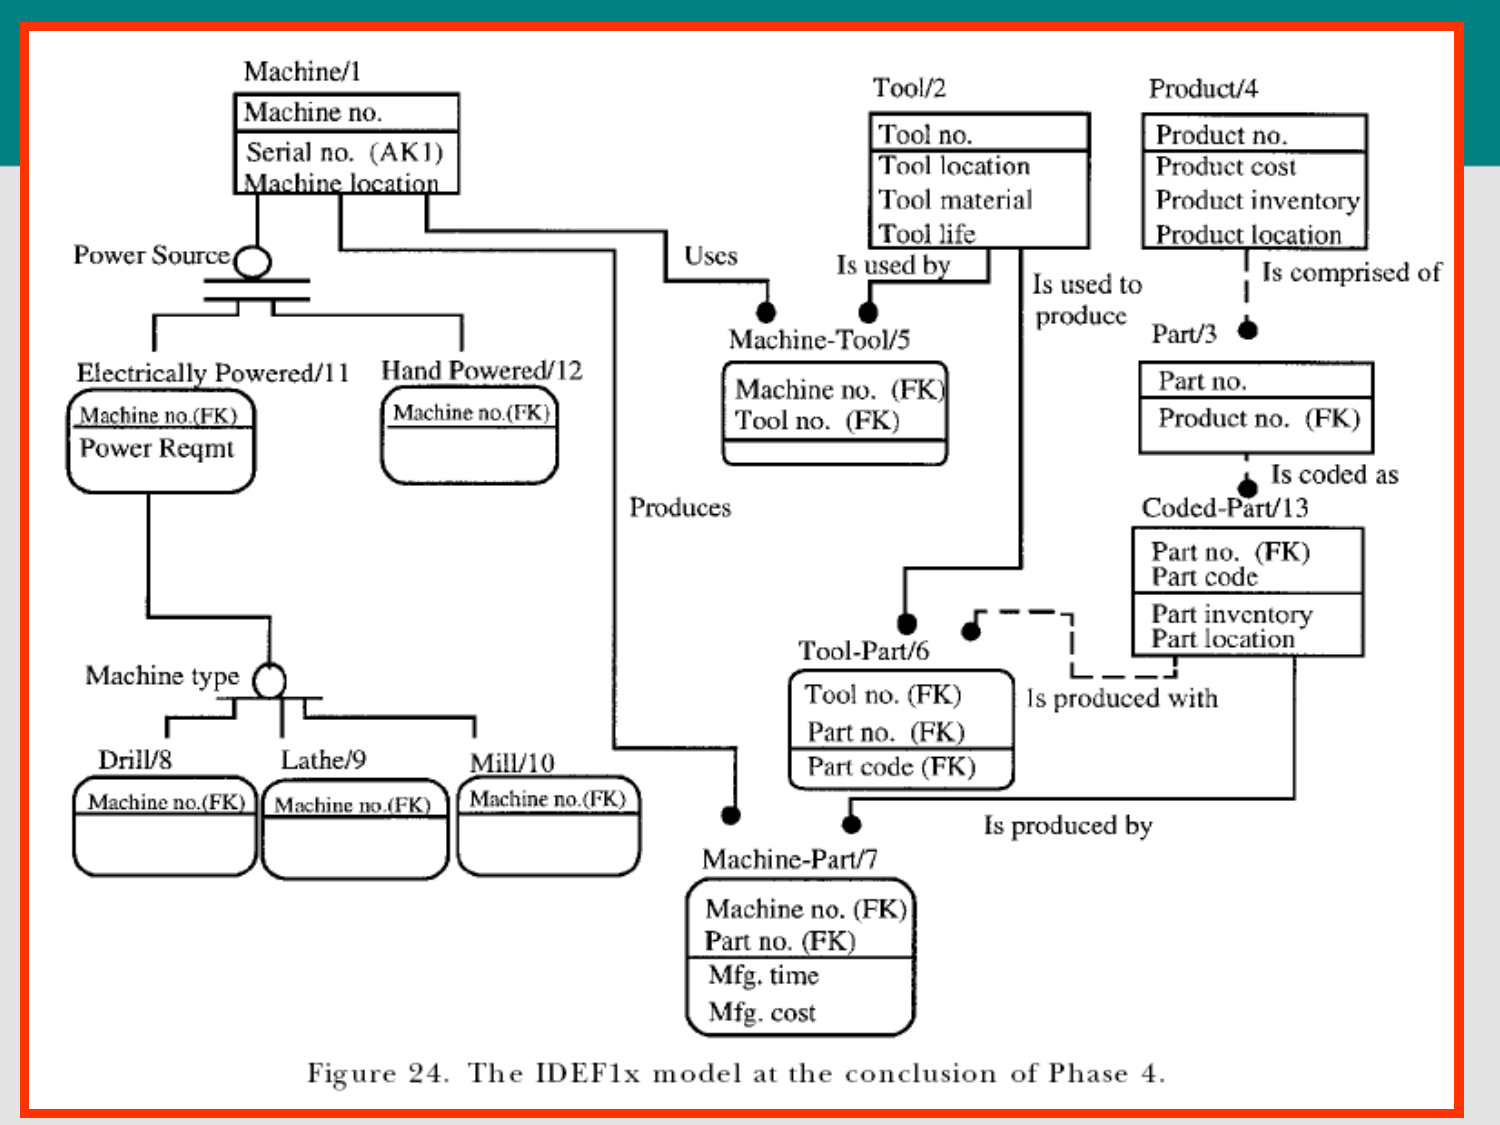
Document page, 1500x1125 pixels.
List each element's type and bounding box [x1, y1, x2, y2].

text_box [29, 30, 1453, 1108]
picture [0, 0, 1500, 1125]
